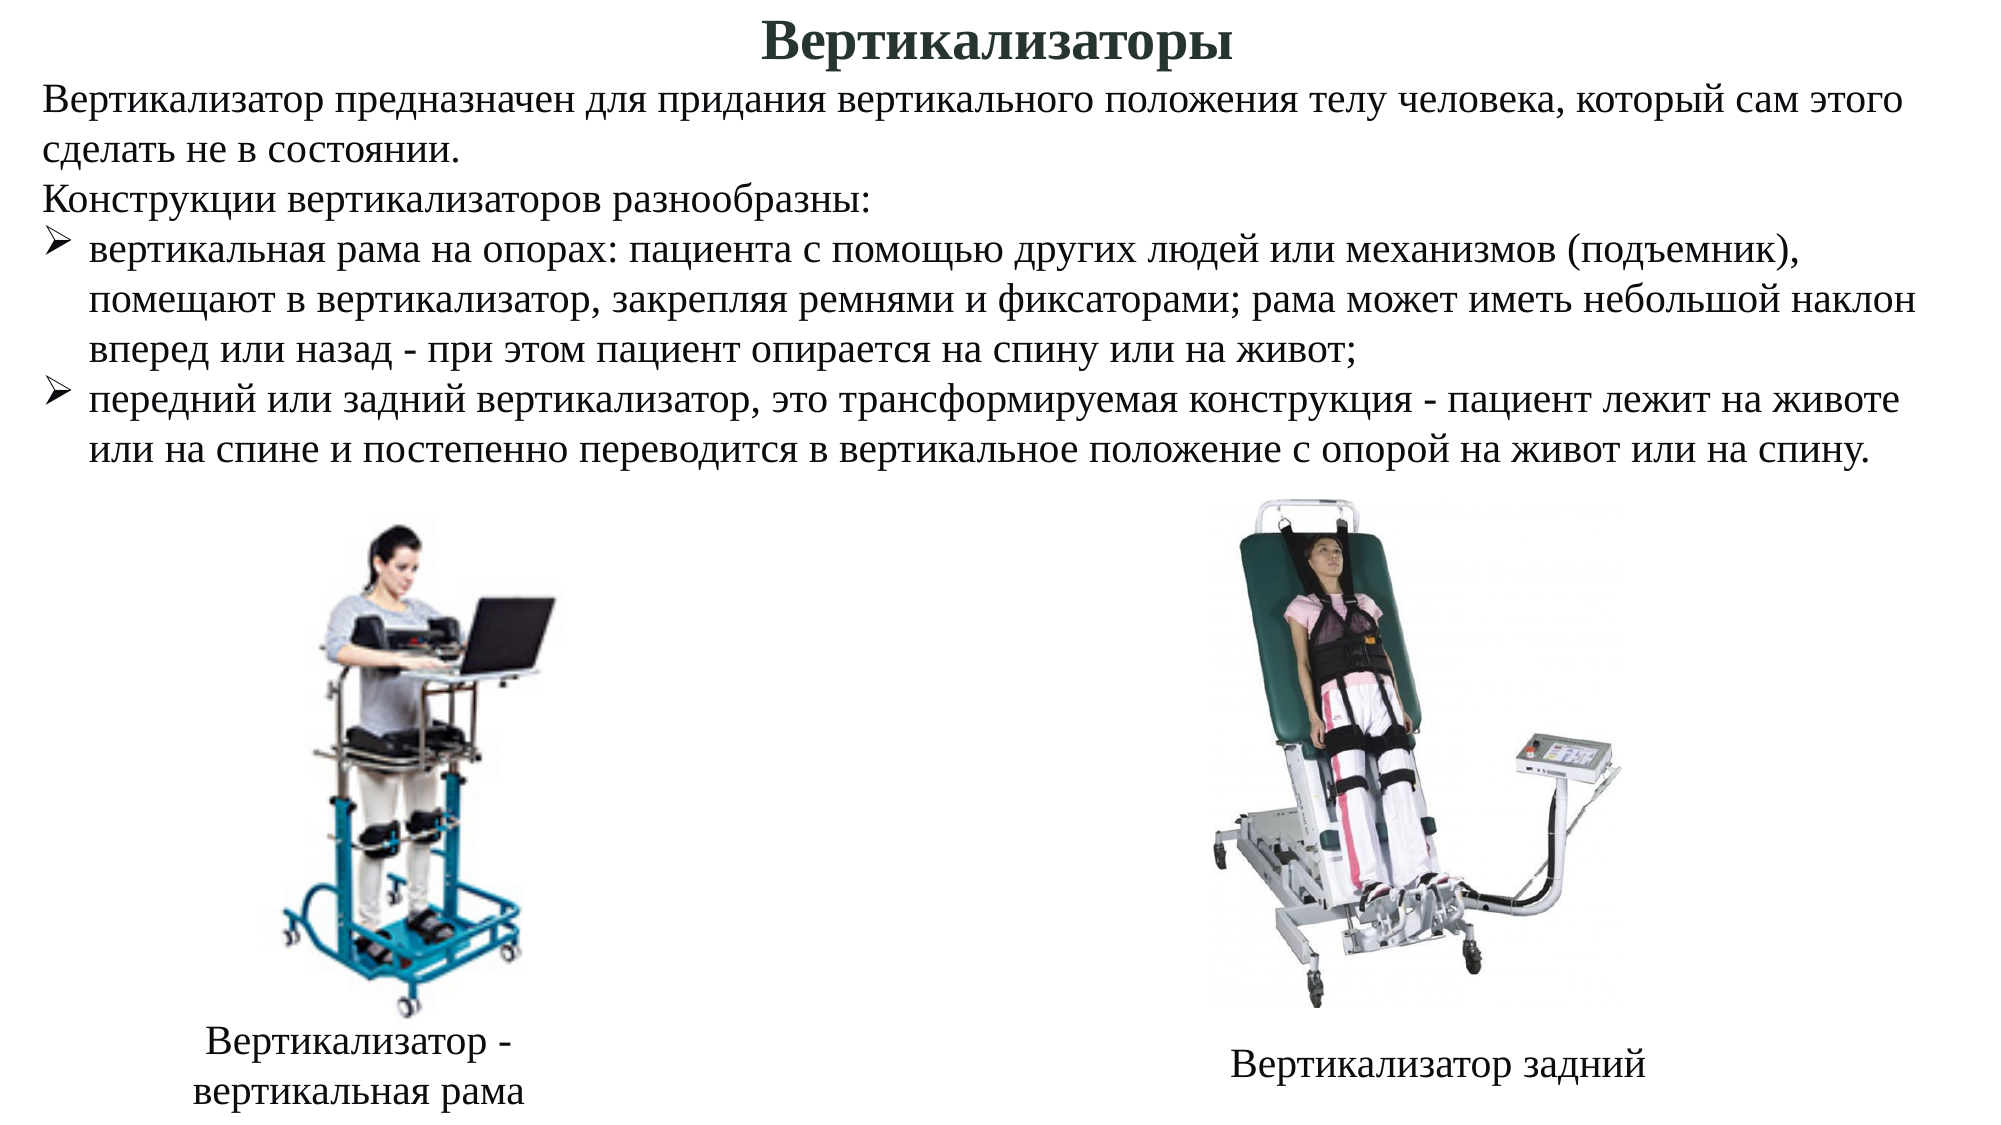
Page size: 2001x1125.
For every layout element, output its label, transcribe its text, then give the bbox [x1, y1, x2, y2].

picture [1113, 499, 1622, 1008]
text_box Вертикализатор - вертикальная рама [116, 1005, 602, 1121]
text_box Вертикализатор задний [1215, 1028, 1662, 1094]
picture [155, 496, 696, 1038]
text_box Вертикализаторы Вертикализатор предназначен для придания вертикального положения телу человека, который сам этого сделать не в состоянии. Конструкции вертикализаторов разнообразны: вертикальная рама на опорах: пациента с помощью других людей или механизмов (подъемник), помещают в вертикализатор, закрепляя ремнями и фиксаторами; рама может иметь небольшой наклон вперед или назад - при этом пациент опирается на спину или на живот; передний или задний вертикализатор, это трансформируемая конструкция - пациент лежит на животе или на спине и постепенно переводится в вертикальное положение с опорой на живот или на спину. [27, 0, 1969, 479]
